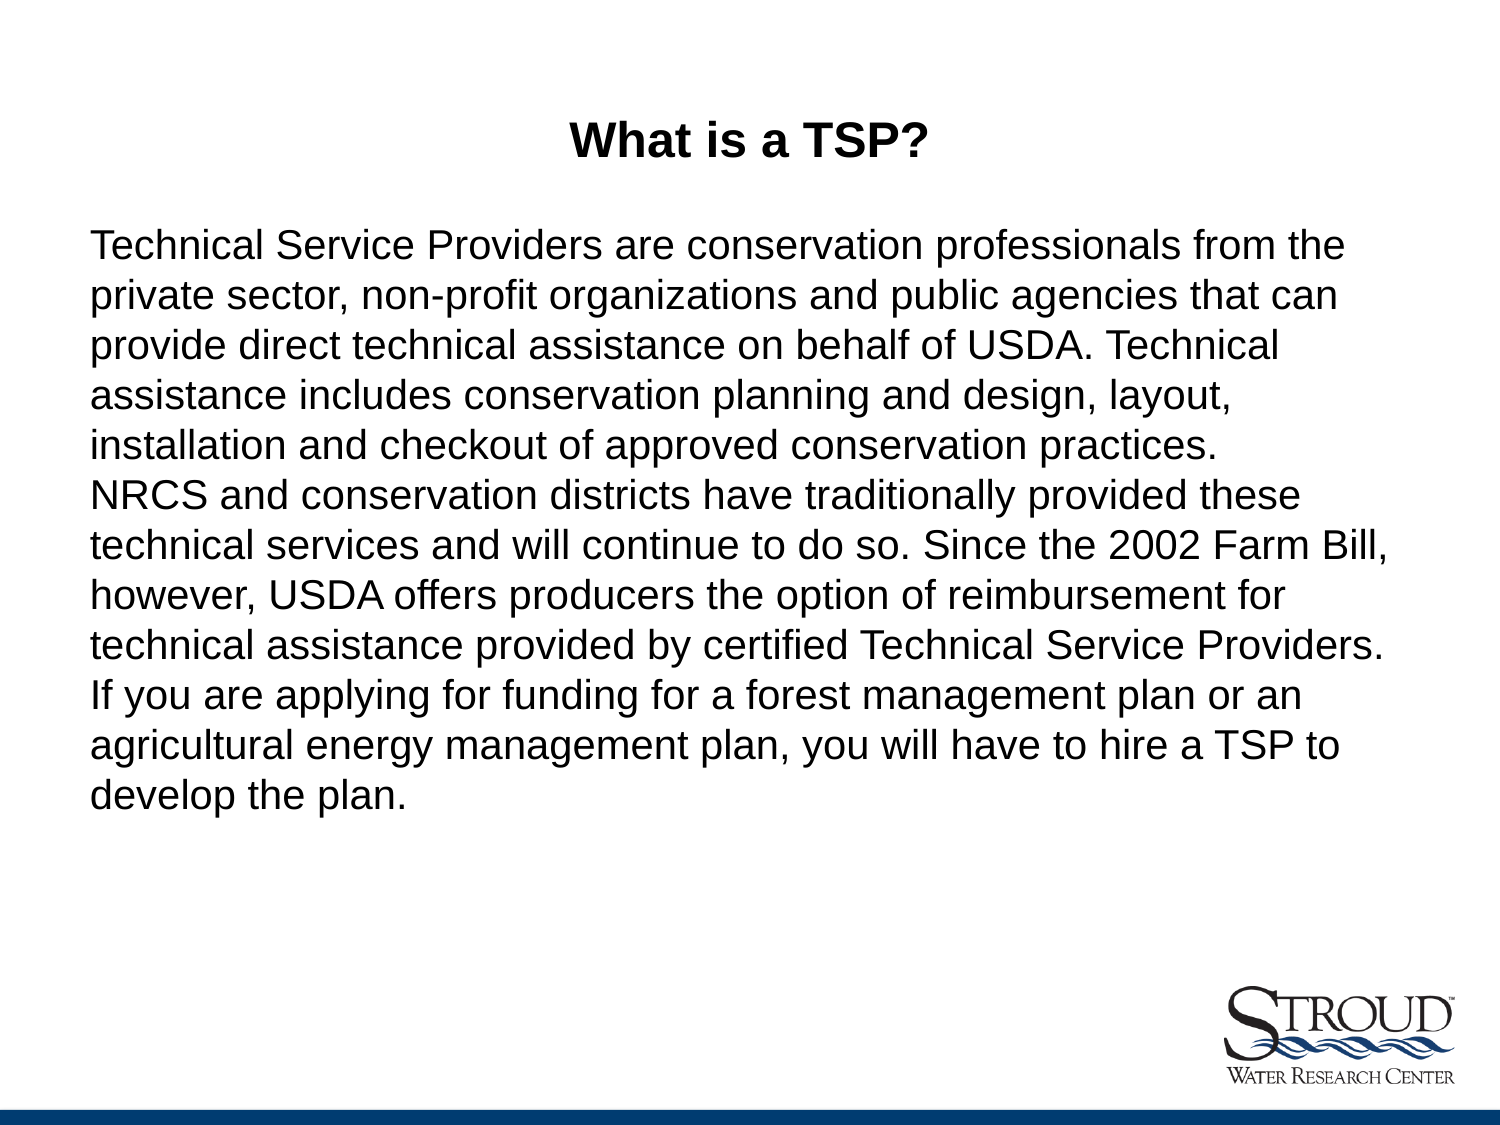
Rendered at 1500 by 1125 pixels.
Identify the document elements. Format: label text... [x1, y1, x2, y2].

text_box What is a TSP? Technical Service Providers are conservation professionals from the private sector, non-profit organizations and public agencies that can provide direct technical assistance on behalf of USDA. Technical assistance includes conservation planning and design, layout, installation and checkout of approved conservation practices. NRCS and conservation districts have traditionally provided these technical services and will continue to do so. Since the 2002 Farm Bill, however, USDA offers producers the option of reimbursement for technical assistance provided by certified Technical Service Providers. If you are applying for funding for a forest management plan or an agricultural energy management plan, you will have to hire a TSP to develop the plan. [74, 99, 1425, 825]
picture [1224, 986, 1455, 1084]
